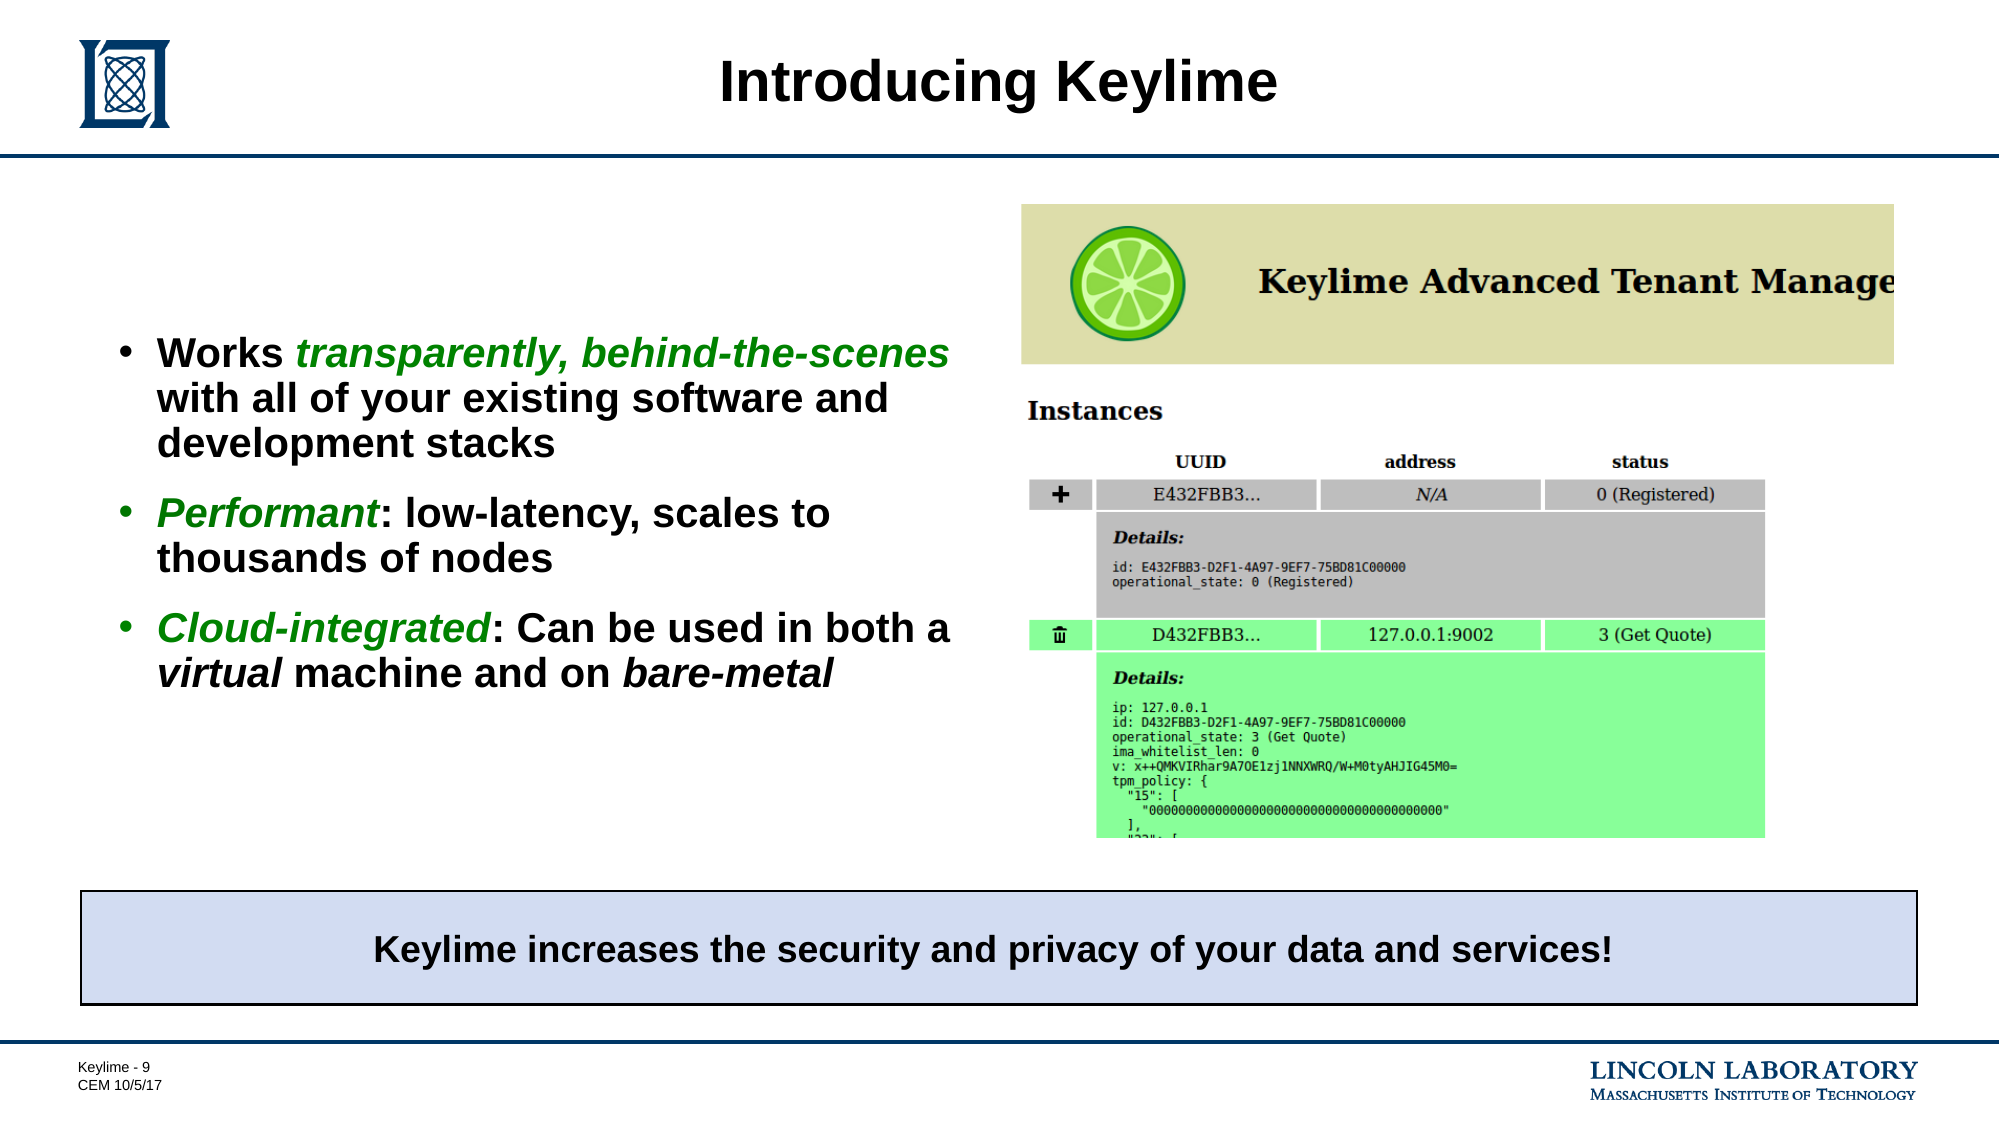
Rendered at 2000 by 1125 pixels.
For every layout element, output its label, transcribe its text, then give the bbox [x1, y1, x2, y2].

list Works transparently, behind-the-scenes with all of your existing software and development stacks Performant: low-latency, scales to thousands of nodes Cloud-integrated: Can be used in both a virtual machine and on bare-metal [103, 323, 977, 881]
picture [79, 40, 170, 128]
title Introducing Keylime [205, 16, 1794, 151]
picture [1588, 1061, 1918, 1100]
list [1021, 203, 1895, 839]
text_box Keylime increases the security and privacy of your data and services! [81, 891, 1918, 1005]
